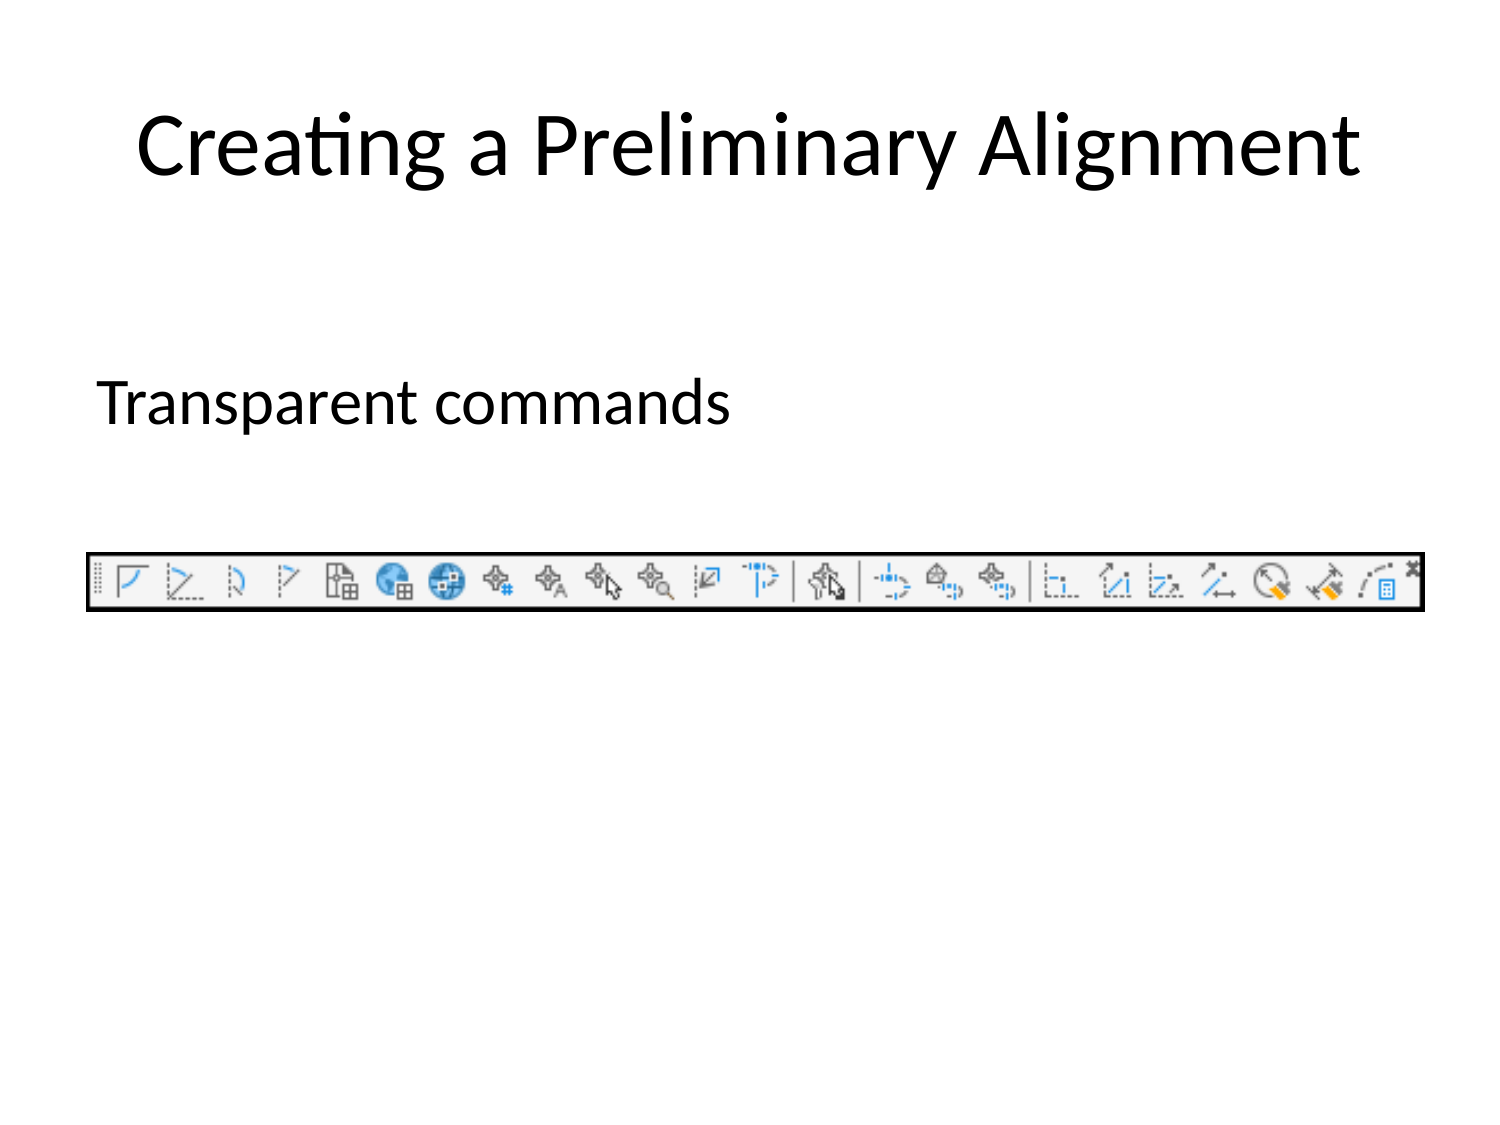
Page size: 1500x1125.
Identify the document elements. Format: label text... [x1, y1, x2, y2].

picture [85, 551, 1426, 612]
title Creating a Preliminary Alignment [75, 45, 1425, 233]
list Transparent commands [81, 350, 1445, 530]
